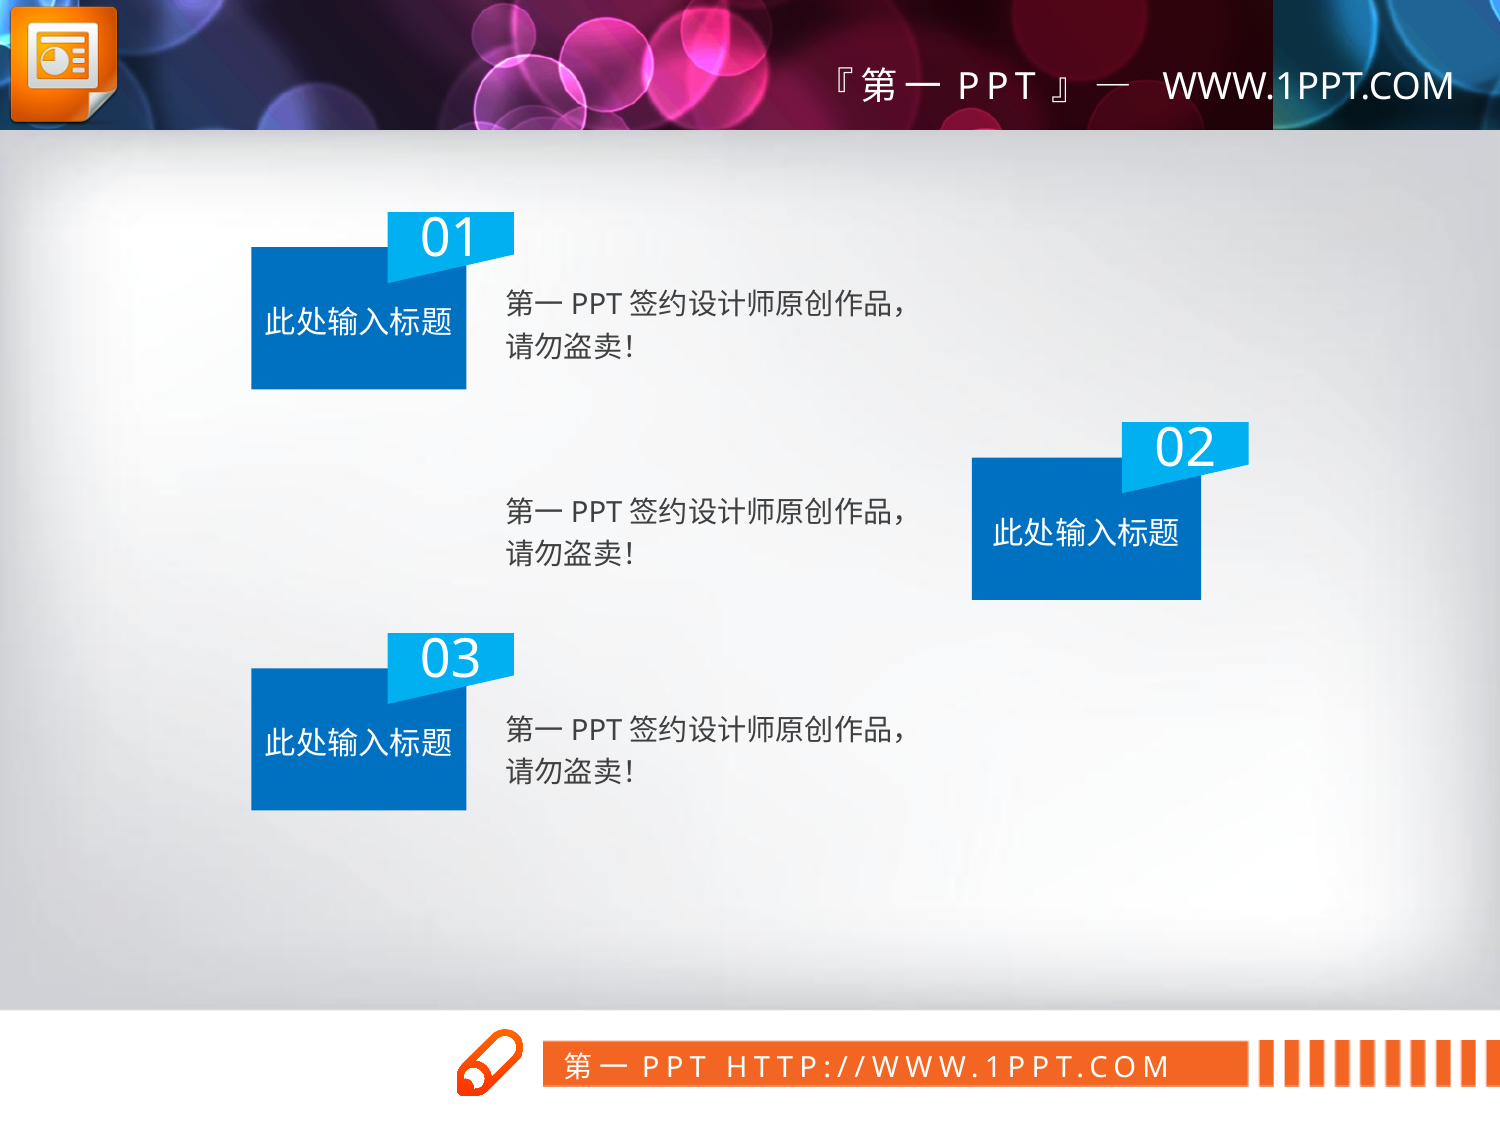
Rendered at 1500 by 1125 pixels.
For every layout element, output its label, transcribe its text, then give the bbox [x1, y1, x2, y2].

text_box 此处输入标题 [251, 668, 467, 811]
text_box 第一PPT签约设计师原创作品，请勿盗卖！ [490, 271, 959, 371]
picture [0, 0, 1500, 1012]
text_box 此处输入标题 [251, 247, 467, 390]
text_box 第一PPT签约设计师原创作品，请勿盗卖！ [490, 696, 959, 796]
text_box 01 [387, 212, 514, 284]
text_box 第一PPT签约设计师原创作品，请勿盗卖！ [490, 478, 959, 578]
picture [543, 1040, 1500, 1087]
text_box 此处输入标题 [971, 457, 1202, 600]
text_box 02 [1121, 422, 1249, 494]
text_box 03 [387, 633, 514, 705]
